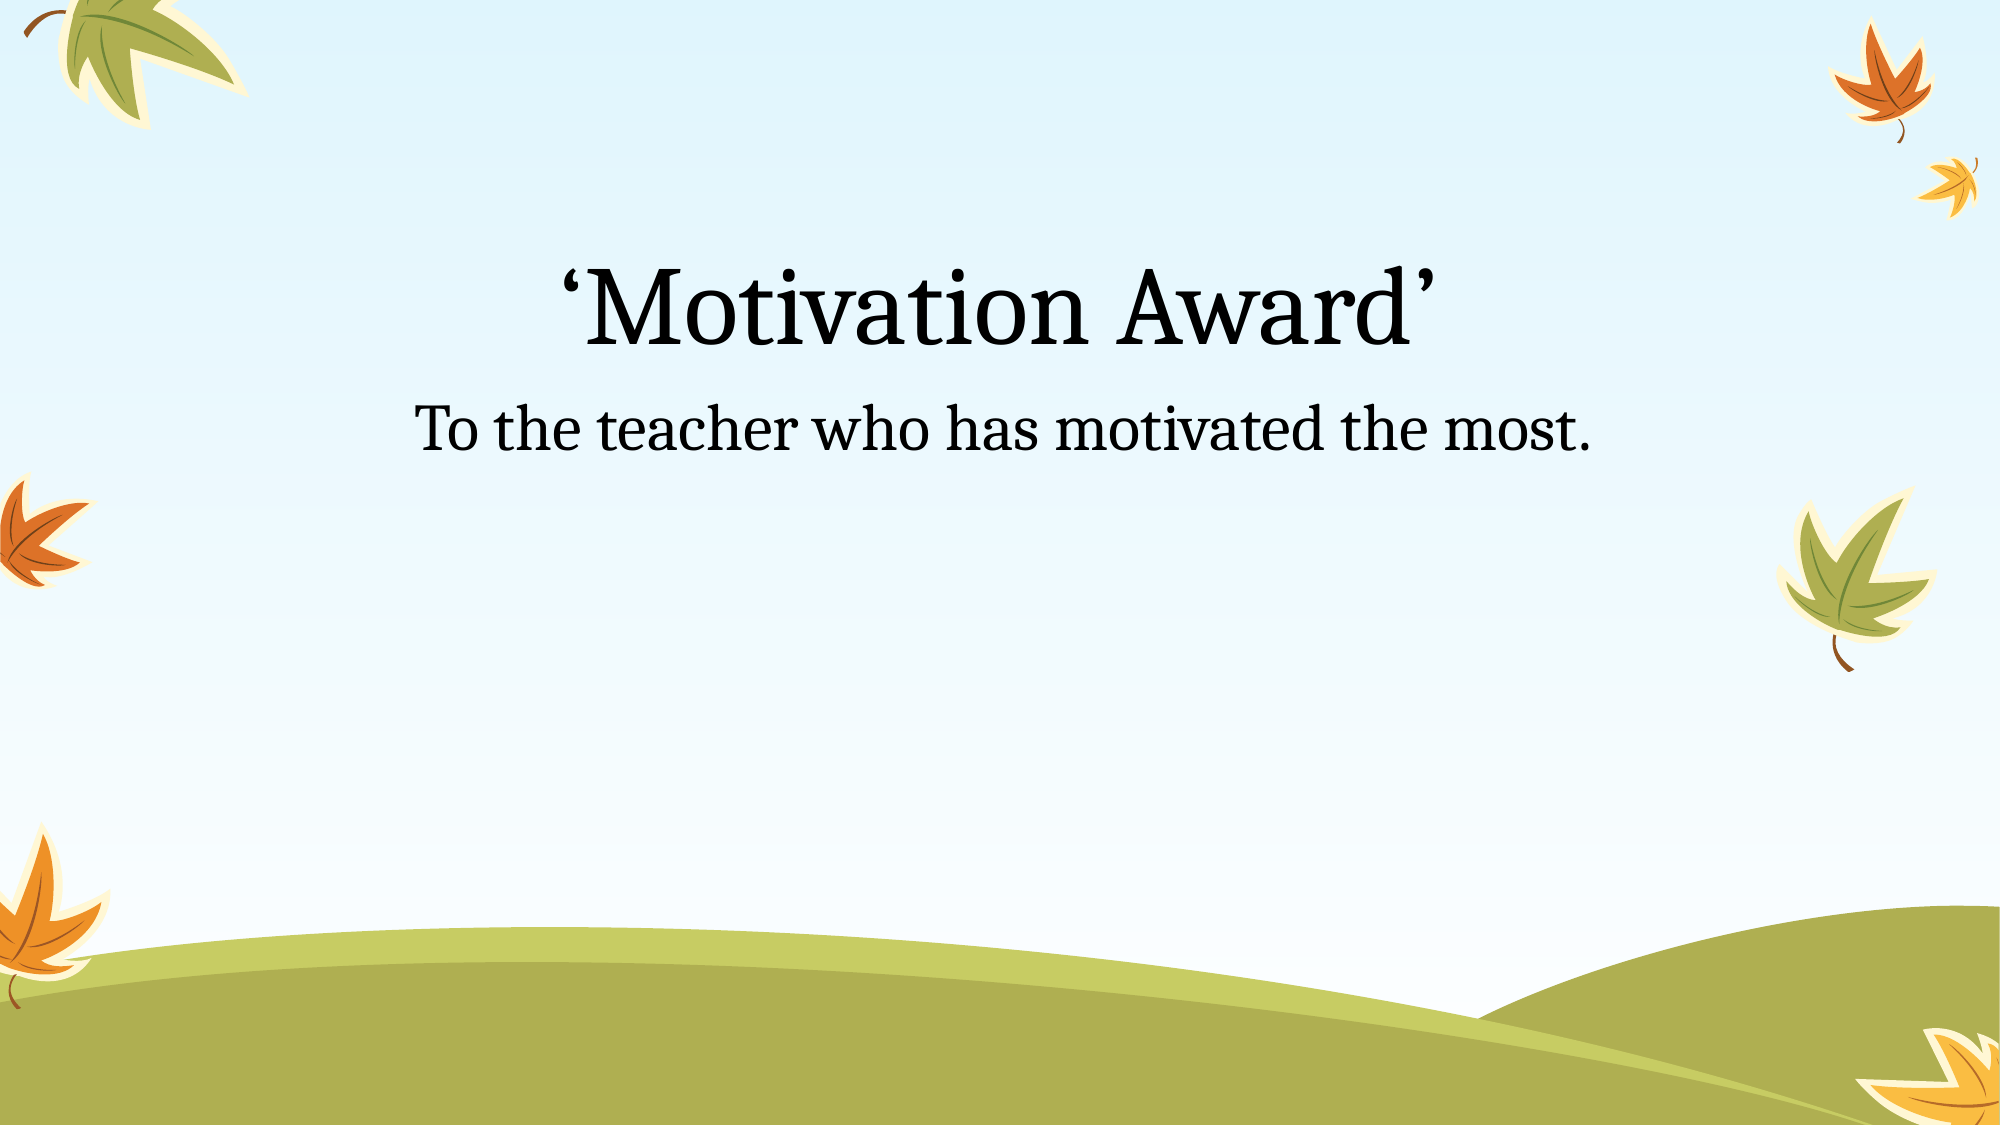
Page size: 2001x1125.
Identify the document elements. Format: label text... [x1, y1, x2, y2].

title ‘Motivation Award’ [249, 173, 1749, 377]
text_box To the teacher who has motivated the most. [399, 376, 1717, 471]
